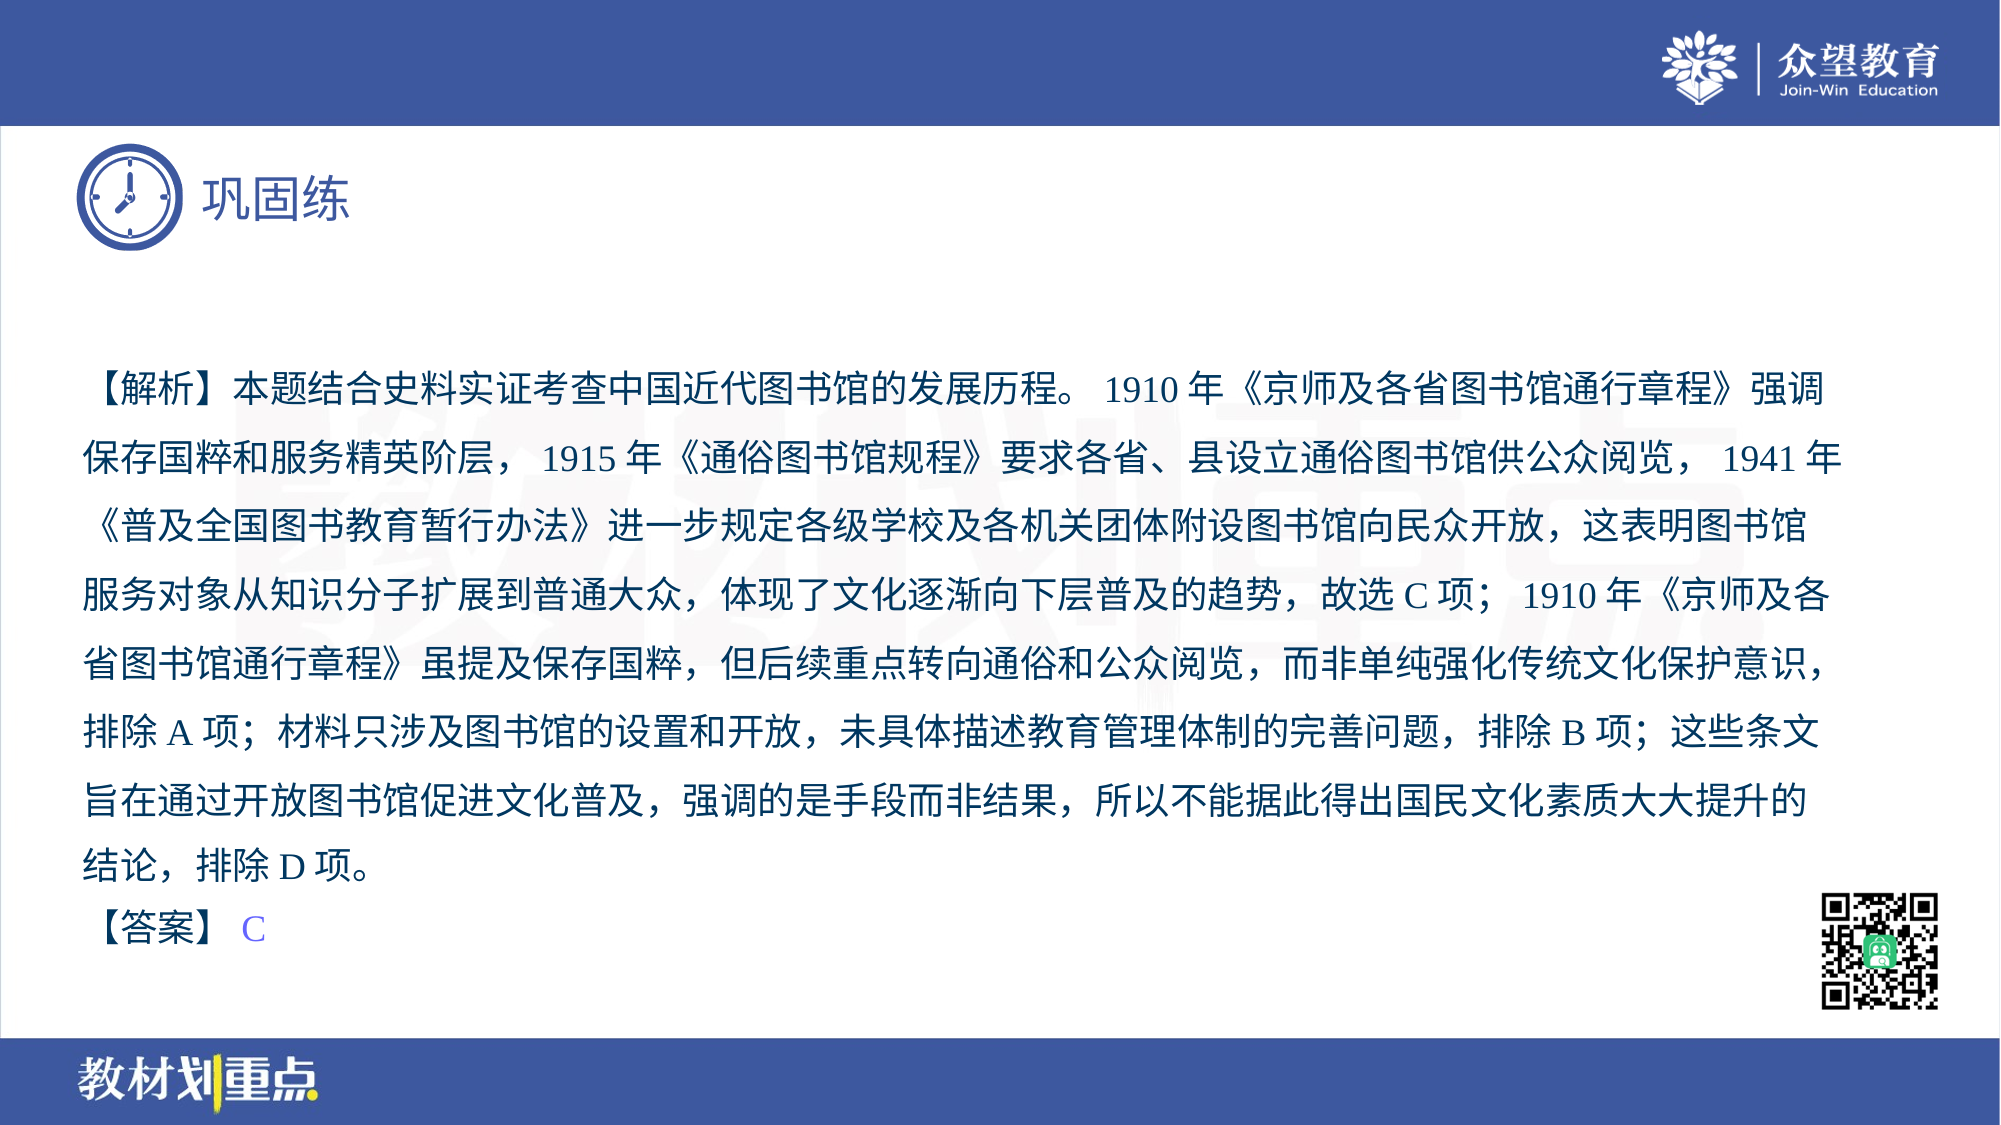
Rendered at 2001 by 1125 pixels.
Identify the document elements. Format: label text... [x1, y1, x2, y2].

text_box 【解析】本题结合史料实证考查中国近代图书馆的发展历程。1910年《京师及各省图书馆通行章程》强调 保存国粹和服务精英阶层，1915年《通俗图书馆规程》要求各省、县设立通俗图书馆供公众阅览，1941年 《普及全国图书教育暂行办法》进一步规定各级学校及各机关团体附设图书馆向民众开放，这表明图书馆 服务对象从知识分子扩展到普通大众，体现了文化逐渐向下层普及的趋势，故选C项；1910年《京师及各 省图书馆通行章程》虽提及保存国粹，但后续重点转向通俗和公众阅览，而非单纯强化传统文化保护意识， 排除A项；材料只涉及图书馆的设置和开放，未具体描述教育管理体制的完善问题，排除B项；这些条文 旨在通过开放图书馆促进文化普及，强调的是手段而非结果，所以不能据此得出国民文化素质大大提升的 结论，排除D项。 [82, 340, 1817, 881]
text_box 【答案】C [82, 882, 1817, 943]
picture [0, 0, 2000, 1125]
